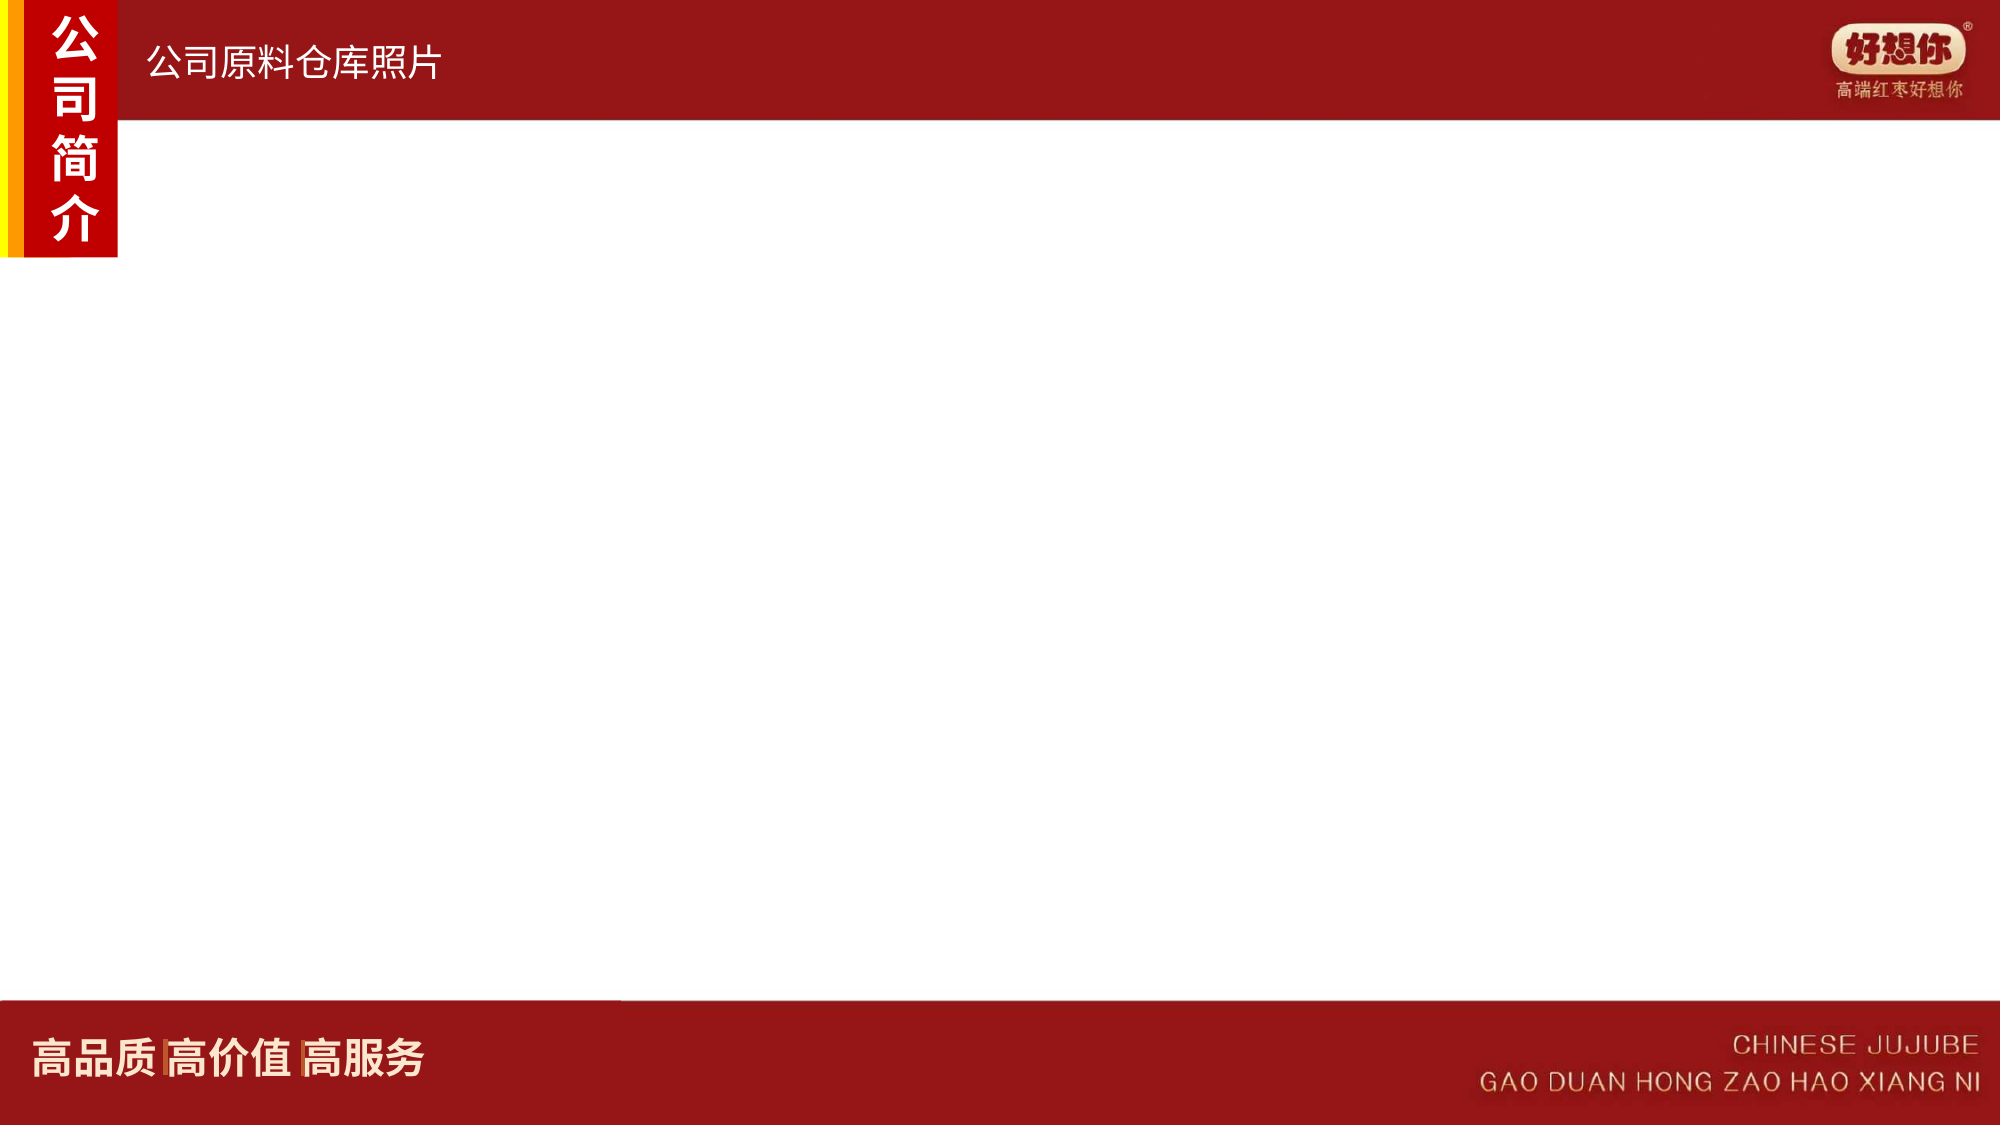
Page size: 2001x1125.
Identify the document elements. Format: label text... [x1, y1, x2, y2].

text_box 公司简介 [35, 0, 84, 255]
text_box 公司原料仓库照片 [130, 31, 461, 92]
picture [0, 0, 2000, 1125]
text_box [23, 0, 119, 259]
text_box [7, 0, 23, 259]
text_box [0, 0, 7, 259]
